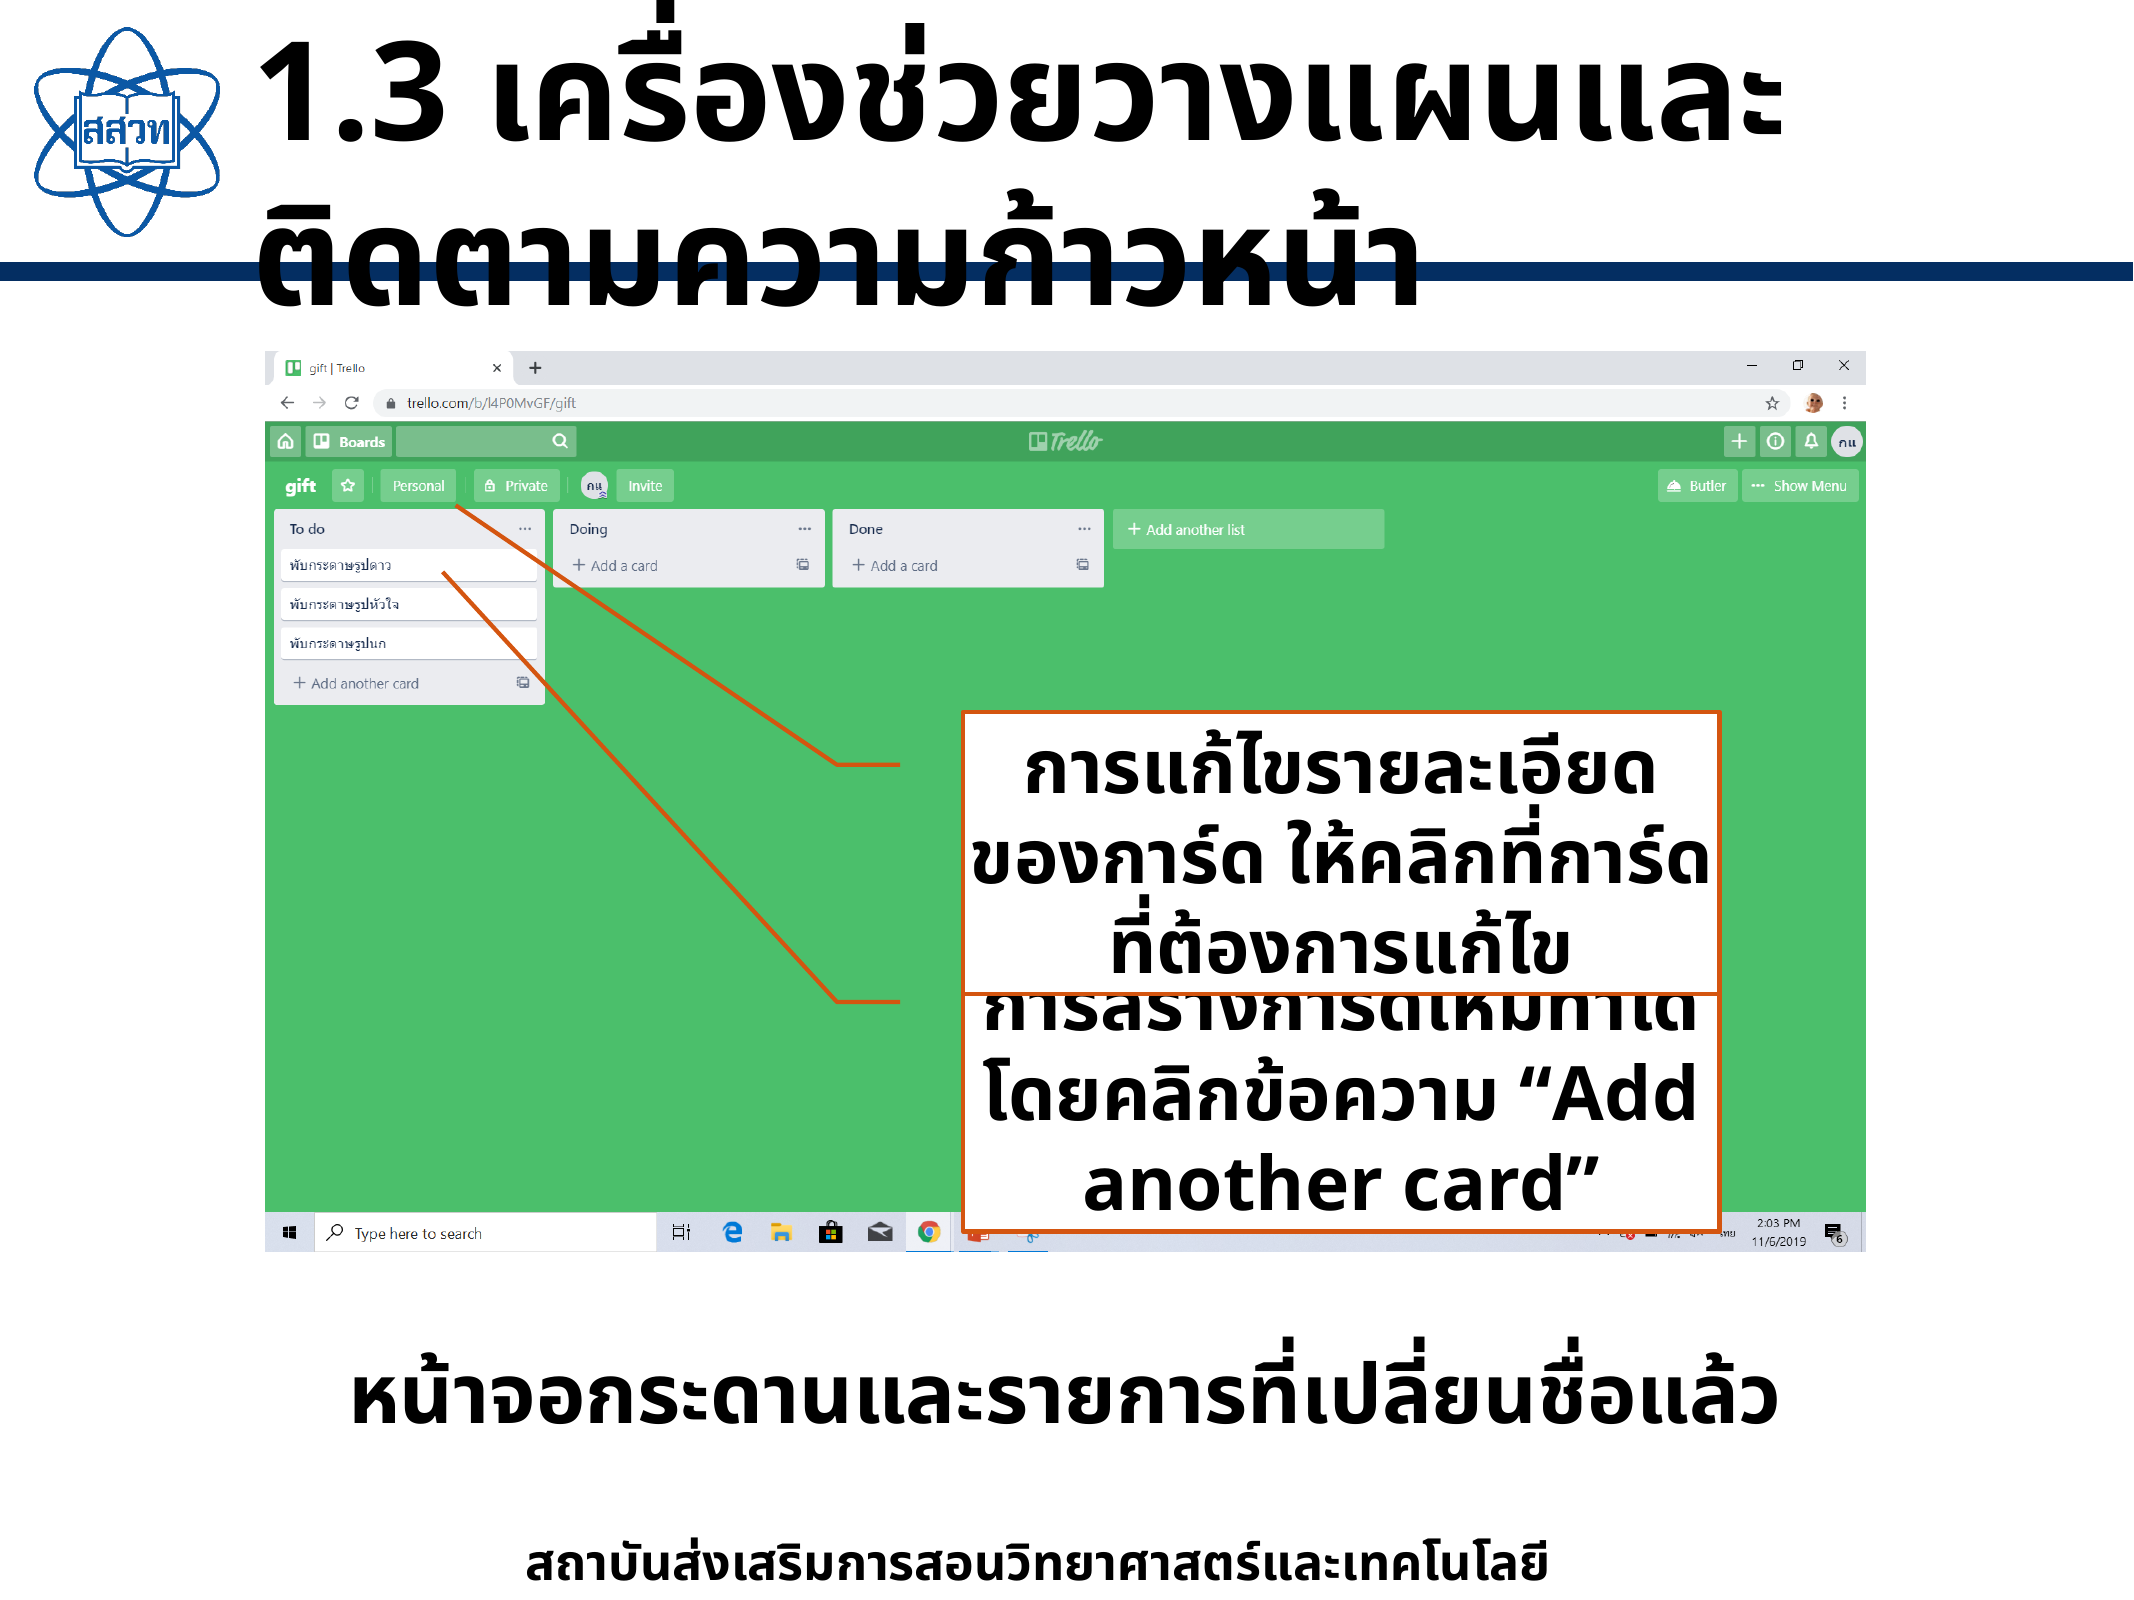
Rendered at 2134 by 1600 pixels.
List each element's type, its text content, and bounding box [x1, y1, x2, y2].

picture [264, 350, 1866, 1252]
text_box 1.3 เครื่องช่วยวางแผนและติดตามความก้าวหน้า [244, 274, 2082, 342]
text_box สถาบันส่งเสริมการสอนวิทยาศาสตร์และเทคโนโลยี [74, 1522, 2002, 1589]
picture [33, 27, 220, 237]
text_box 1.3 เครื่องช่วยวางแผนและติดตามความก้าวหน้า [244, 0, 2082, 269]
text_box หน้าจอกระดานและรายการที่เปลี่ยนชื่อแล้ว [340, 1331, 1791, 1449]
